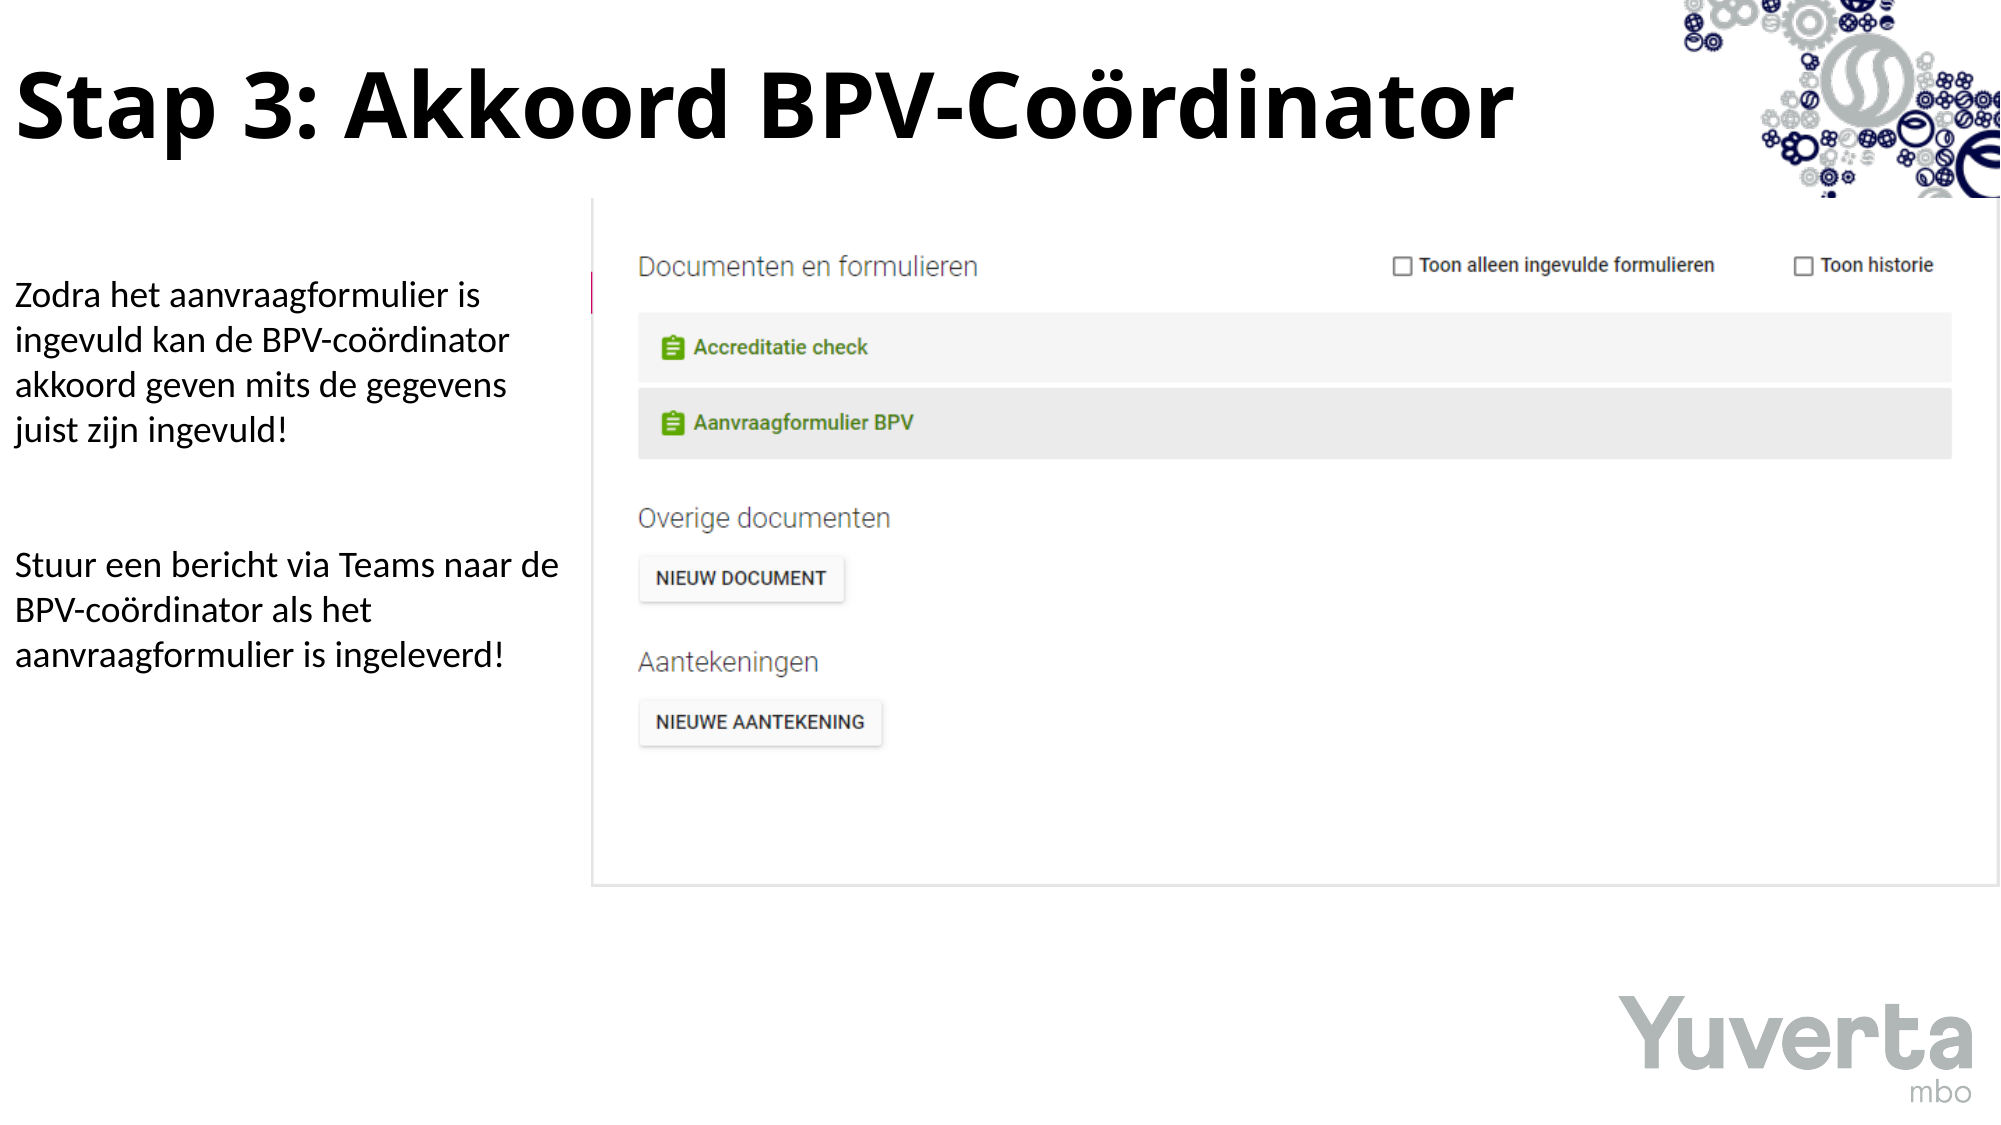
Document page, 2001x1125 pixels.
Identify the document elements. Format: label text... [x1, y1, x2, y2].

picture [0, 0, 2000, 1125]
title Stap 3: Akkoord BPV-Coördinator [0, 0, 1725, 217]
text_box Zodra het aanvraagformulier is ingevuld kan de BPV-coördinator akkoord geven mits de gegevens juist zijn ingevuld! Stuur een bericht via Teams naar de BPV-coördinator als het aanvraagformulier is ingeleverd! [0, 217, 591, 683]
